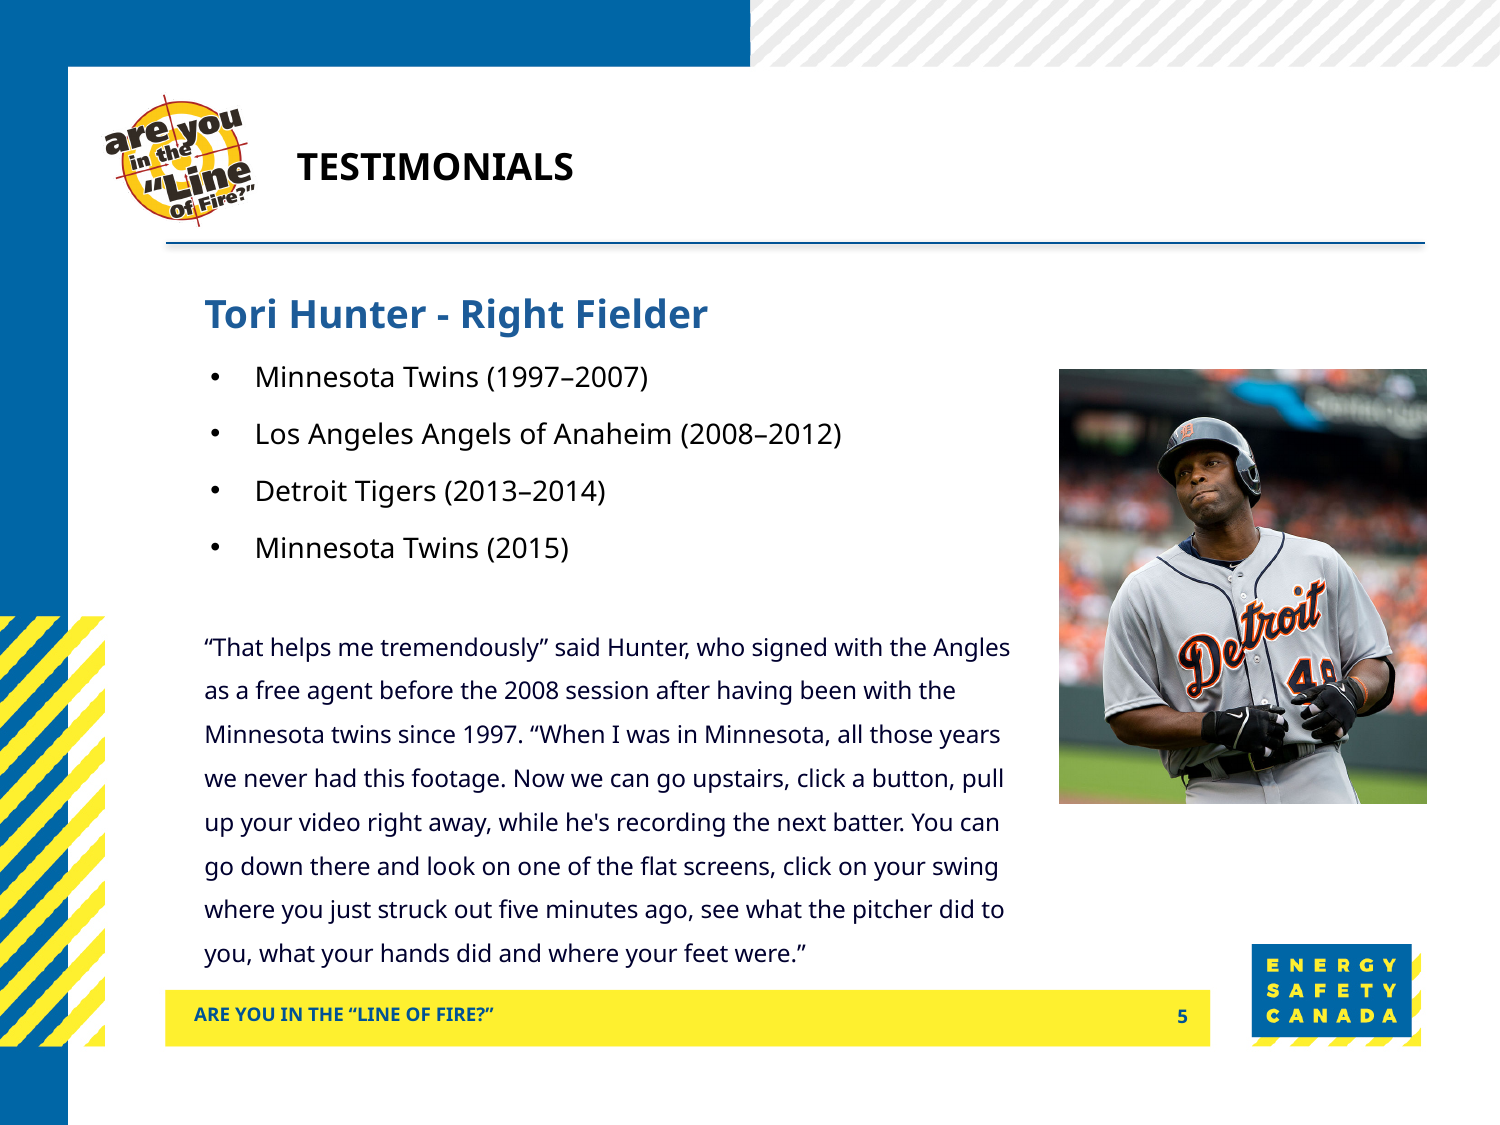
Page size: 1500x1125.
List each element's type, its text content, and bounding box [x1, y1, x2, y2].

picture [0, 0, 1500, 1125]
title testimonials [296, 135, 1427, 257]
footer ARE YOU IN THE “LINE OF FIRE?” [179, 988, 1010, 1044]
list Tori Hunter - Right Fielder Minnesota Twins (1997–2007) Los Angeles Angels of Anaheim (2008–2012) Detroit Tigers (2013–2014) Minnesota Twins (2015) “That helps me tremendously” said Hunter, who signed with the Angles as a free agent before the 2008 session after having been with the Minnesota twins since 1997. “When I was in Minnesota, all those years we never had this footage. Now we can go upstairs, click a button, pull up your video right away, while he's recording the next batter. You can go down there and look on one of the flat screens, click on your swing where you just struck out five minutes ago, see what the pitcher did to you, what your hands did and where your feet were.” [167, 258, 1051, 988]
slide_number 5 [1051, 987, 1204, 1048]
